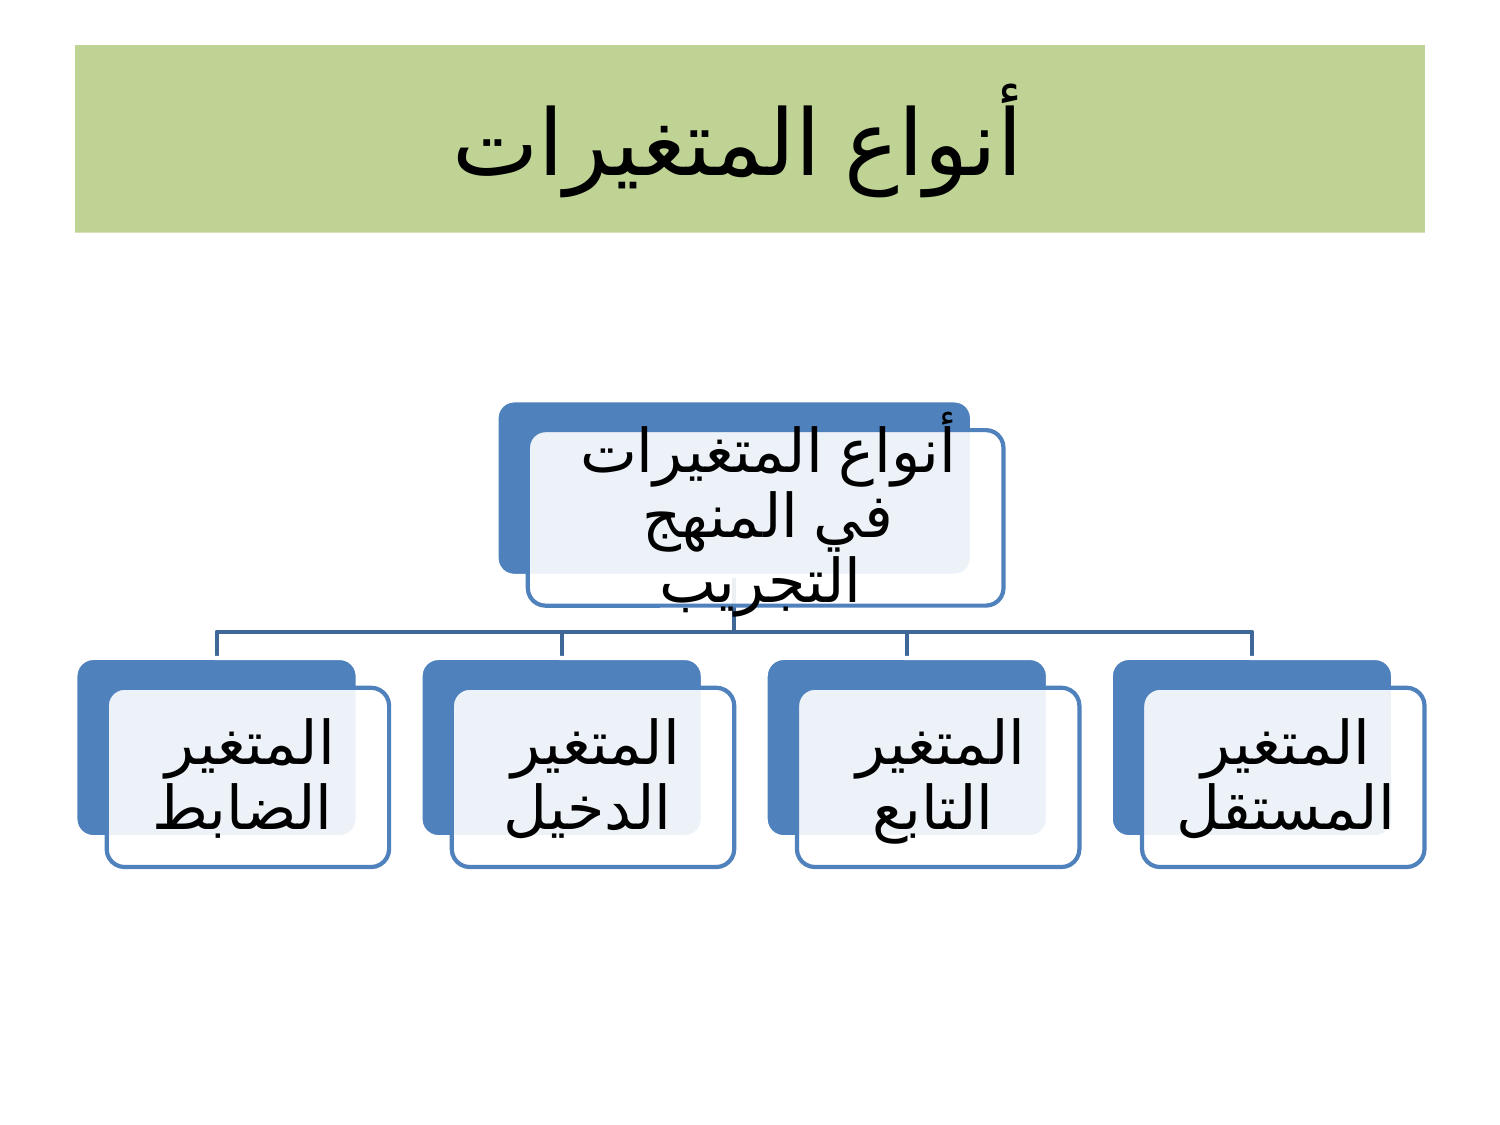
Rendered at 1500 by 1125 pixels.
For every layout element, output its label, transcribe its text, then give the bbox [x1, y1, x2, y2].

title أنواع المتغيرات [75, 45, 1425, 233]
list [74, 262, 1426, 1006]
